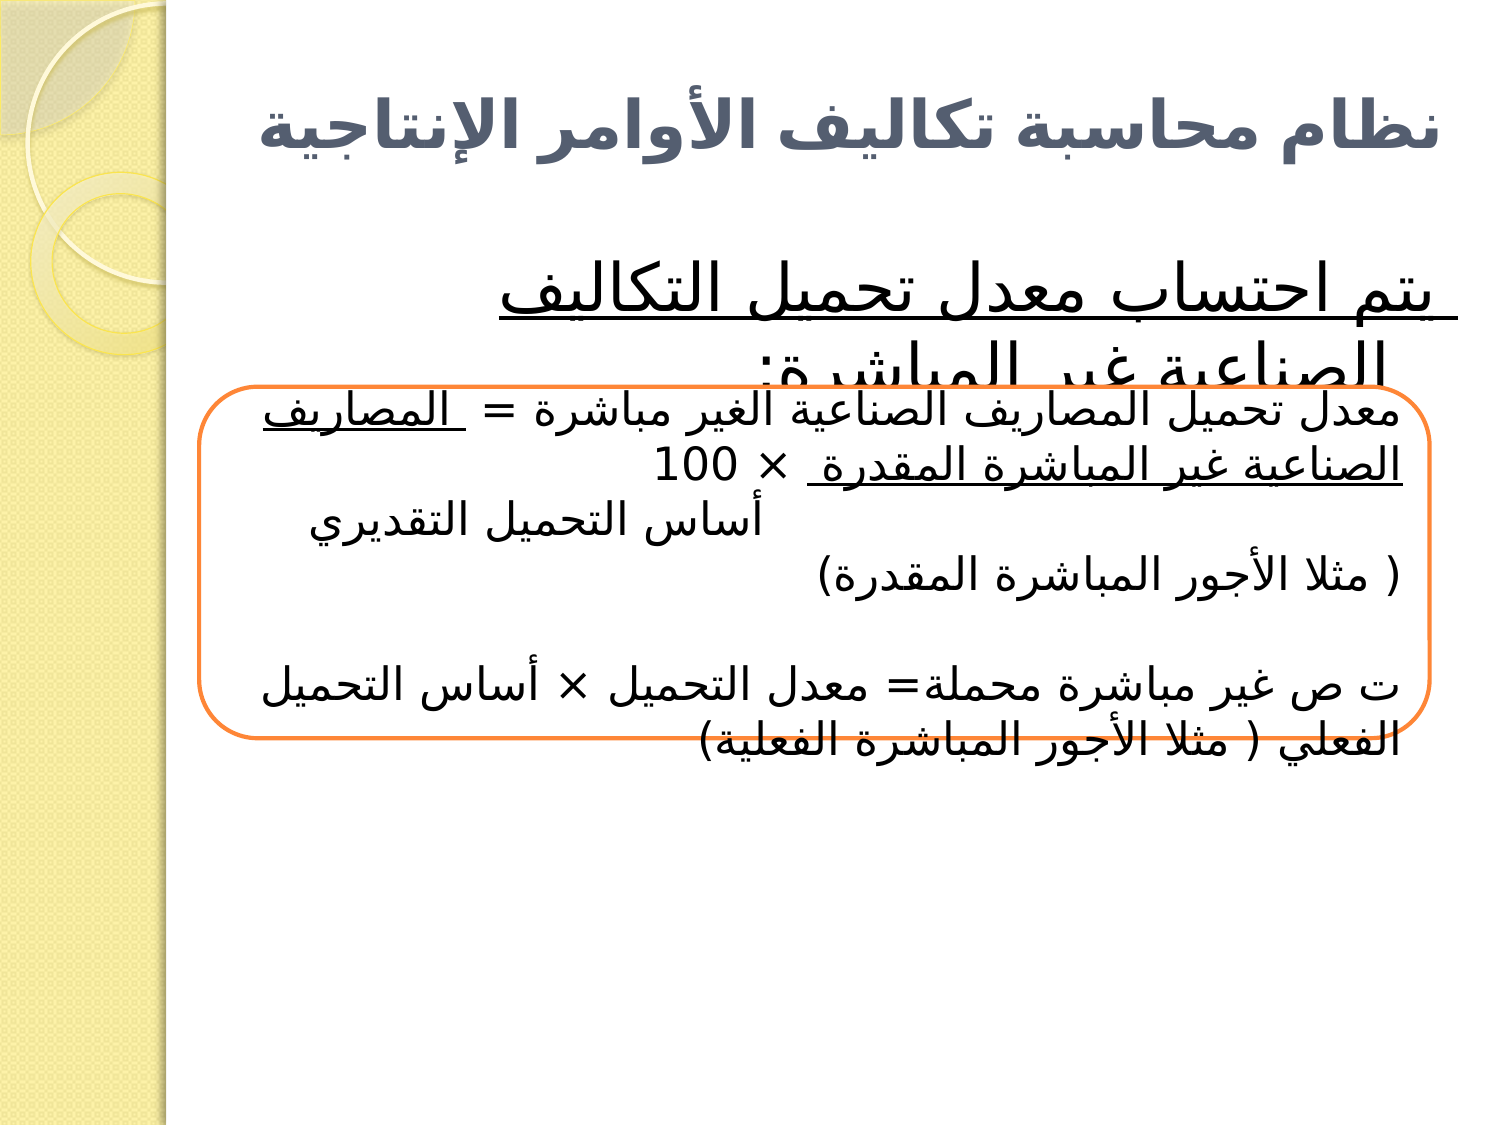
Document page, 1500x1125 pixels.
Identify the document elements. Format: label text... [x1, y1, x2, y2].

title نظام محاسبة تكاليف الأوامر الإنتاجية [235, 45, 1466, 200]
text_box معدل تحميل المصاريف الصناعية الغير مباشرة = المصاريف الصناعية غير المباشرة المقدرة × 100 أساس التحميل التقديري ( مثلا الأجور المباشرة المقدرة) ت ص غير مباشرة محملة= معدل التحميل × أساس التحميل الفعلي ( مثلا الأجور المباشرة الفعلية) [194, 262, 1418, 772]
list يتم احتساب معدل تحميل التكاليف الصناعية غير المباشرة: [235, 237, 1466, 1025]
text_box [1418, 406, 1432, 718]
